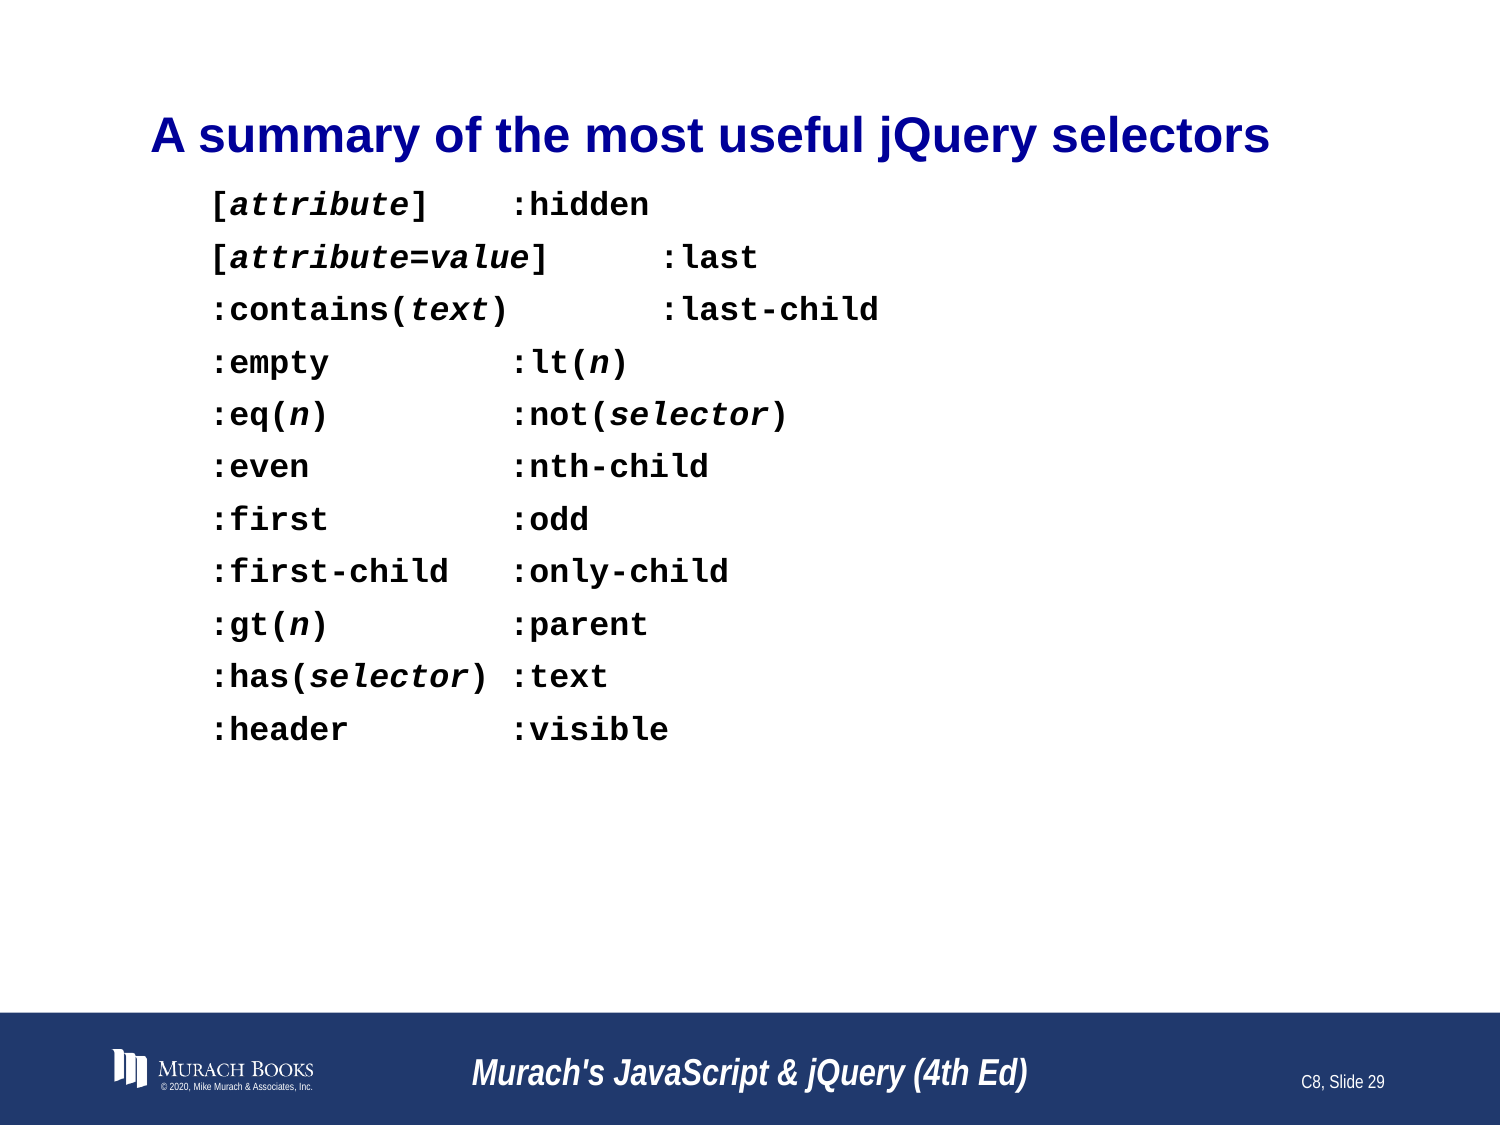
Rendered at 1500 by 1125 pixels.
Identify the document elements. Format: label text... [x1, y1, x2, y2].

title A summary of the most useful jQuery selectors [150, 102, 1350, 164]
slide_number Murach's JavaScript & jQuery (4th Ed) [463, 1025, 1050, 1100]
slide_number C8, Slide 29 [1087, 1025, 1400, 1100]
footer © 2020, Mike Murach & Associates, Inc. [12, 1025, 463, 1100]
list [attribute] :hidden [attribute=value] :last :contains(text) :last-child :empty :lt(n) :eq(n) :not(selector) :even :nth-child :first :odd :first-child :only-child :gt(n) :parent :has(selector) :text :header :visible [137, 174, 1350, 975]
